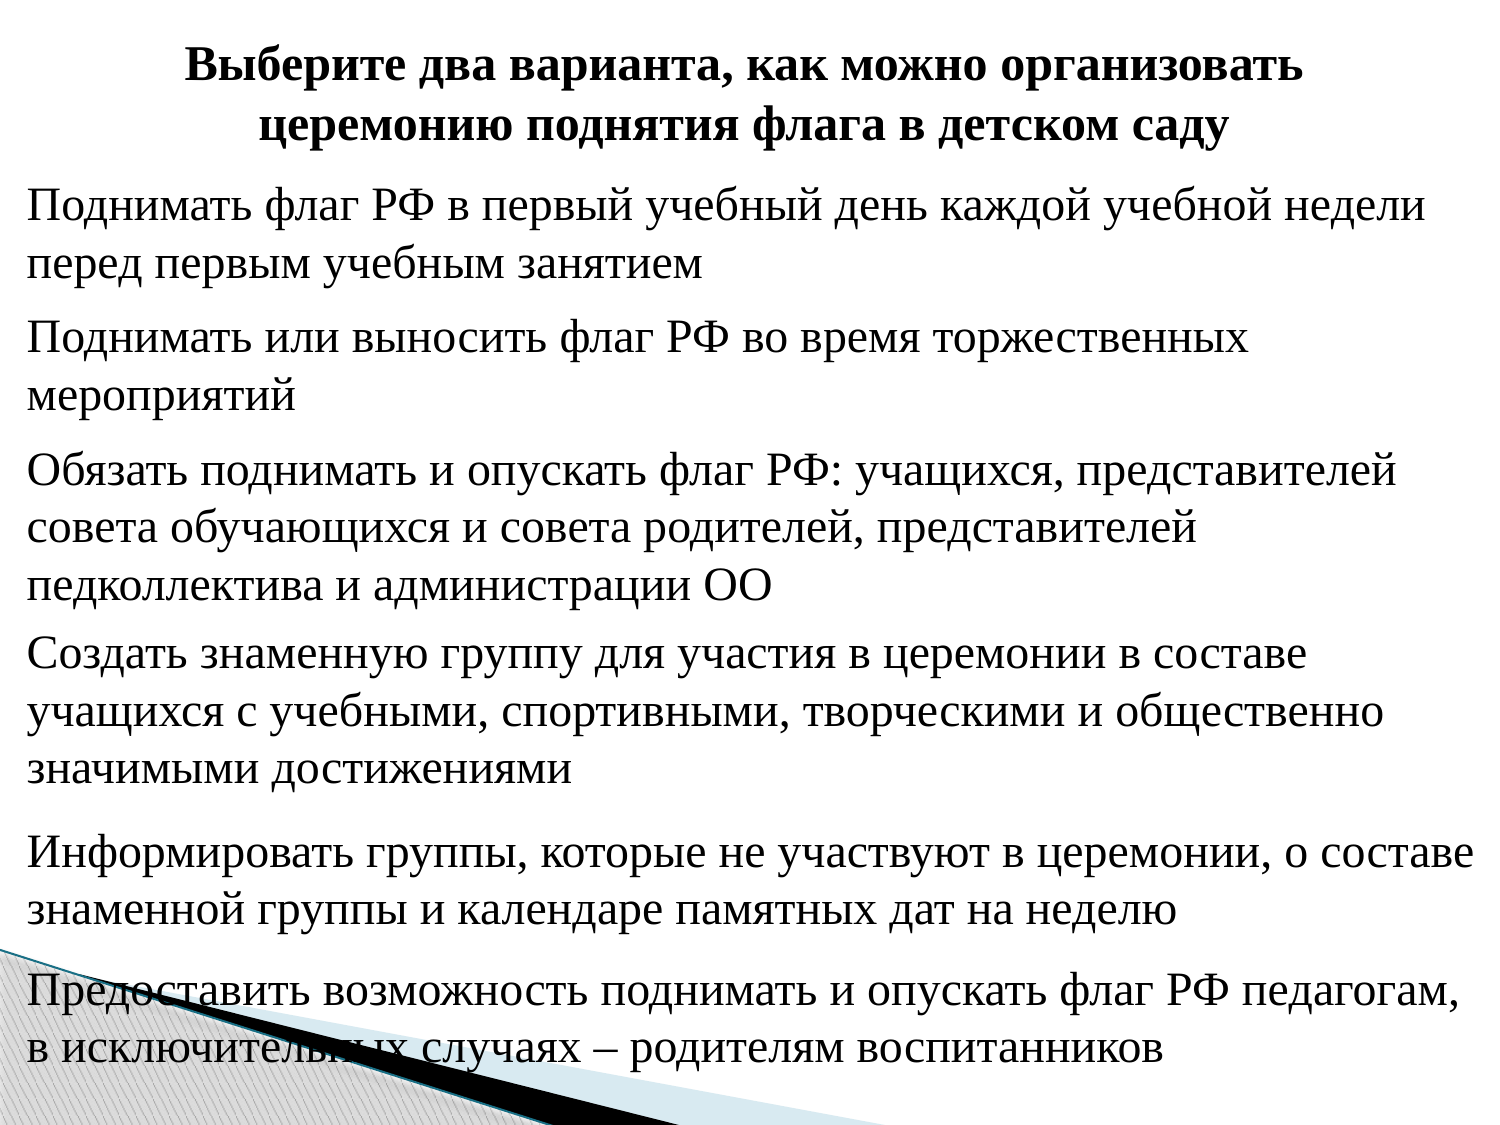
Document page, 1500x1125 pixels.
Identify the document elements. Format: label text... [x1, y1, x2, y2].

text_box Выберите два варианта, как можно организовать церемонию поднятия флага в детском саду [58, 23, 1430, 159]
text_box Поднимать флаг РФ в первый учебный день каждой учебной недели перед первым учебным занятием Поднимать или выносить флаг РФ во время торжественных мероприятий Обязать поднимать и опускать флаг РФ: учащихся, представителей совета обучающихся и совета родителей, представителей педколлектива и администрации ОО Создать знаменную группу для участия в церемонии в составе учащихся с учебными, спортивными, творческими и общественно значимыми достижениями Информировать группы, которые не участвуют в церемонии, о составе знаменной группы и календаре памятных дат на неделю Предоставить возможность поднимать и опускать флаг РФ педагогам, в исключительных случаях – родителям воспитанников [11, 165, 1500, 1080]
